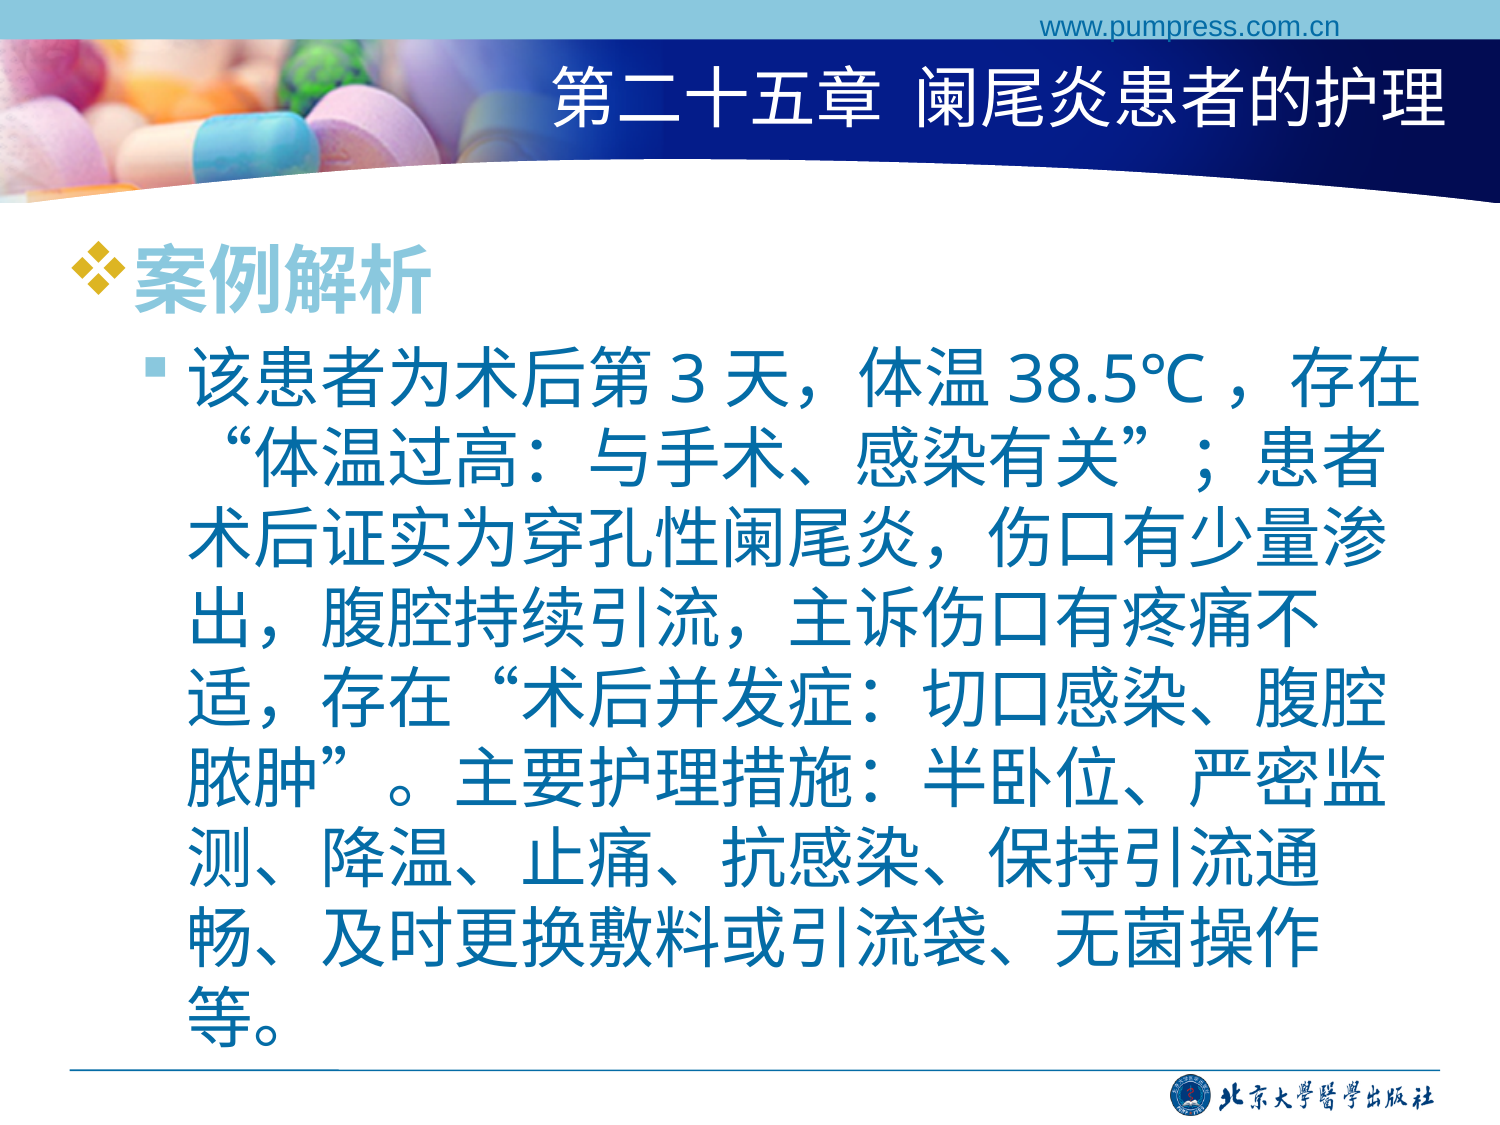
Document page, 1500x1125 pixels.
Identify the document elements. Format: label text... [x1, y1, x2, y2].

list 案例解析 该患者为术后第3天，体温38.5℃，存在“体温过高：与手术、感染有关”；患者术后证实为穿孔性阑尾炎，伤口有少量渗出，腹腔持续引流，主诉伤口有疼痛不适，存在“术后并发症：切口感染、腹腔脓肿”。主要护理措施：半卧位、严密监测、降温、止痛、抗感染、保持引流通畅、及时更换敷料或引流袋、无菌操作等。 [49, 224, 1463, 1026]
title 第二十五章 阑尾炎患者的护理 [137, 49, 1463, 143]
picture [1170, 1074, 1436, 1118]
picture [0, 40, 1500, 203]
slide_number www.pumpress.com.cn [1025, 0, 1463, 38]
